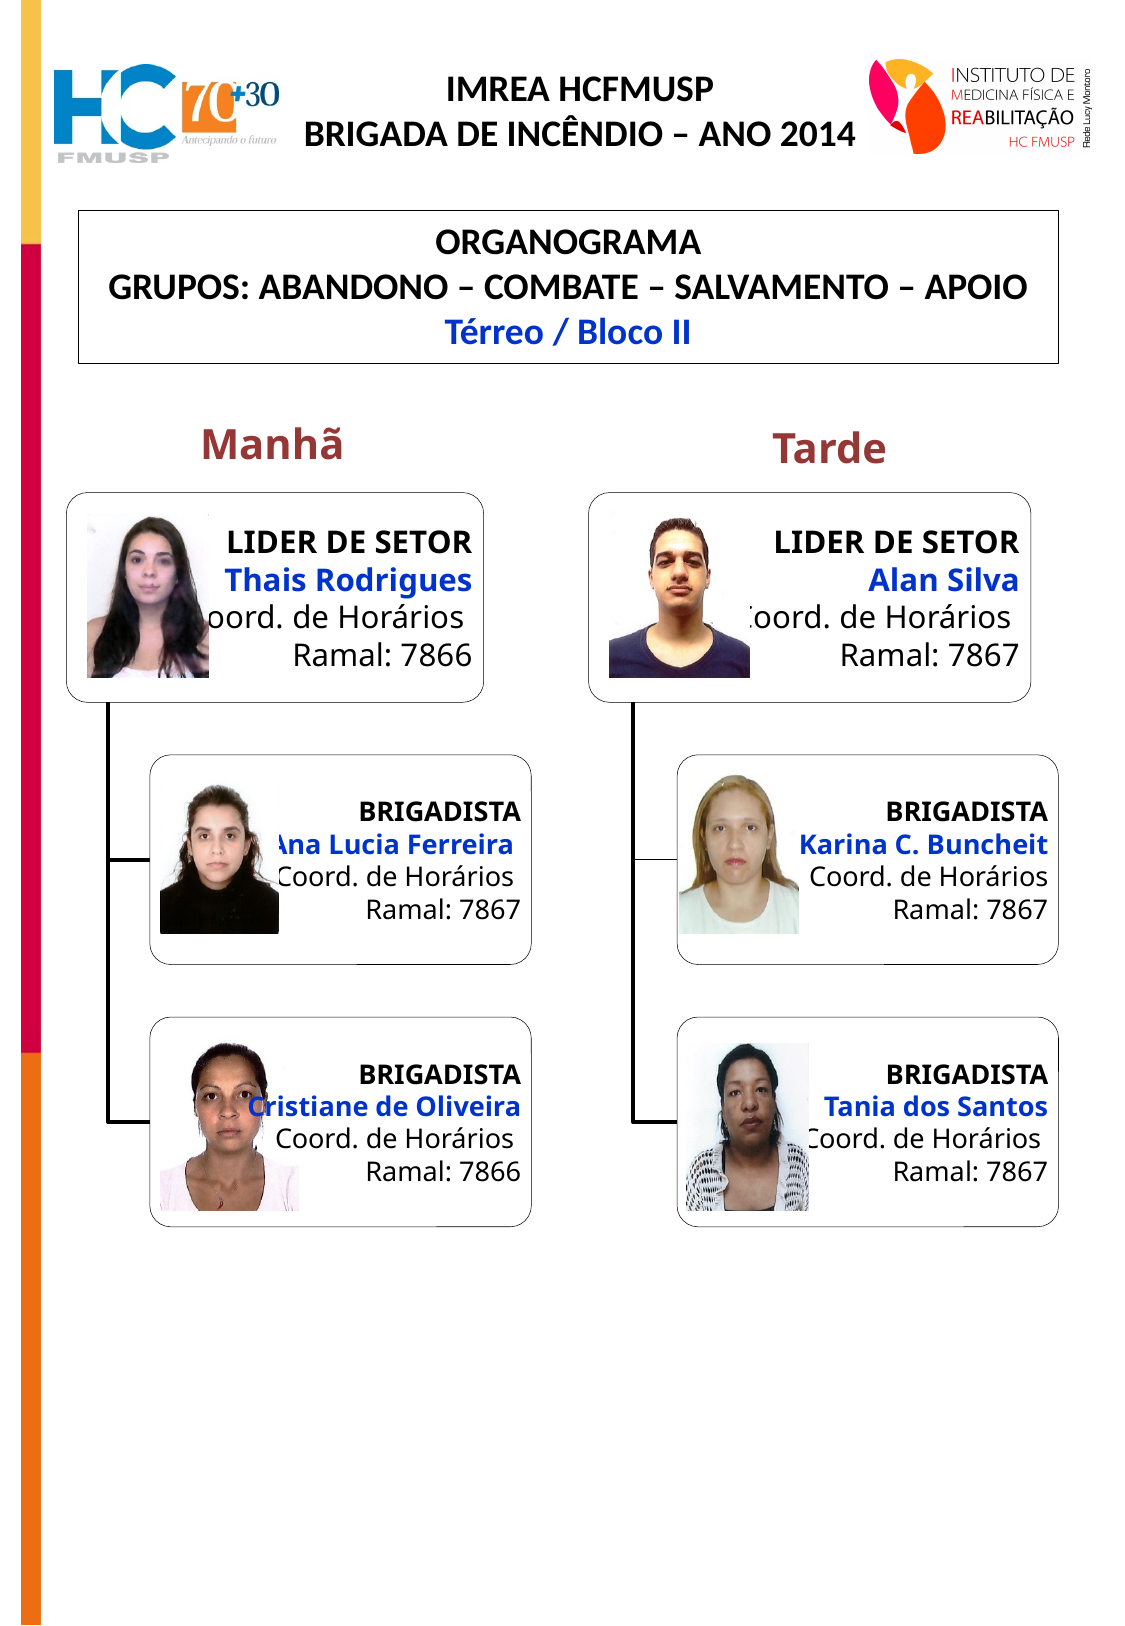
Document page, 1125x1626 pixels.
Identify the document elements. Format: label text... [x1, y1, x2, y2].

picture [20, 0, 41, 1625]
picture [685, 1043, 809, 1211]
text_box IMREA HCFMUSP BRIGADA DE INCÊNDIO – ANO 2014 [278, 56, 882, 162]
picture [86, 514, 209, 678]
picture [160, 780, 280, 934]
picture [678, 770, 800, 934]
picture [608, 510, 750, 678]
picture [869, 59, 1092, 155]
picture [54, 64, 280, 164]
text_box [66, 197, 1059, 1522]
